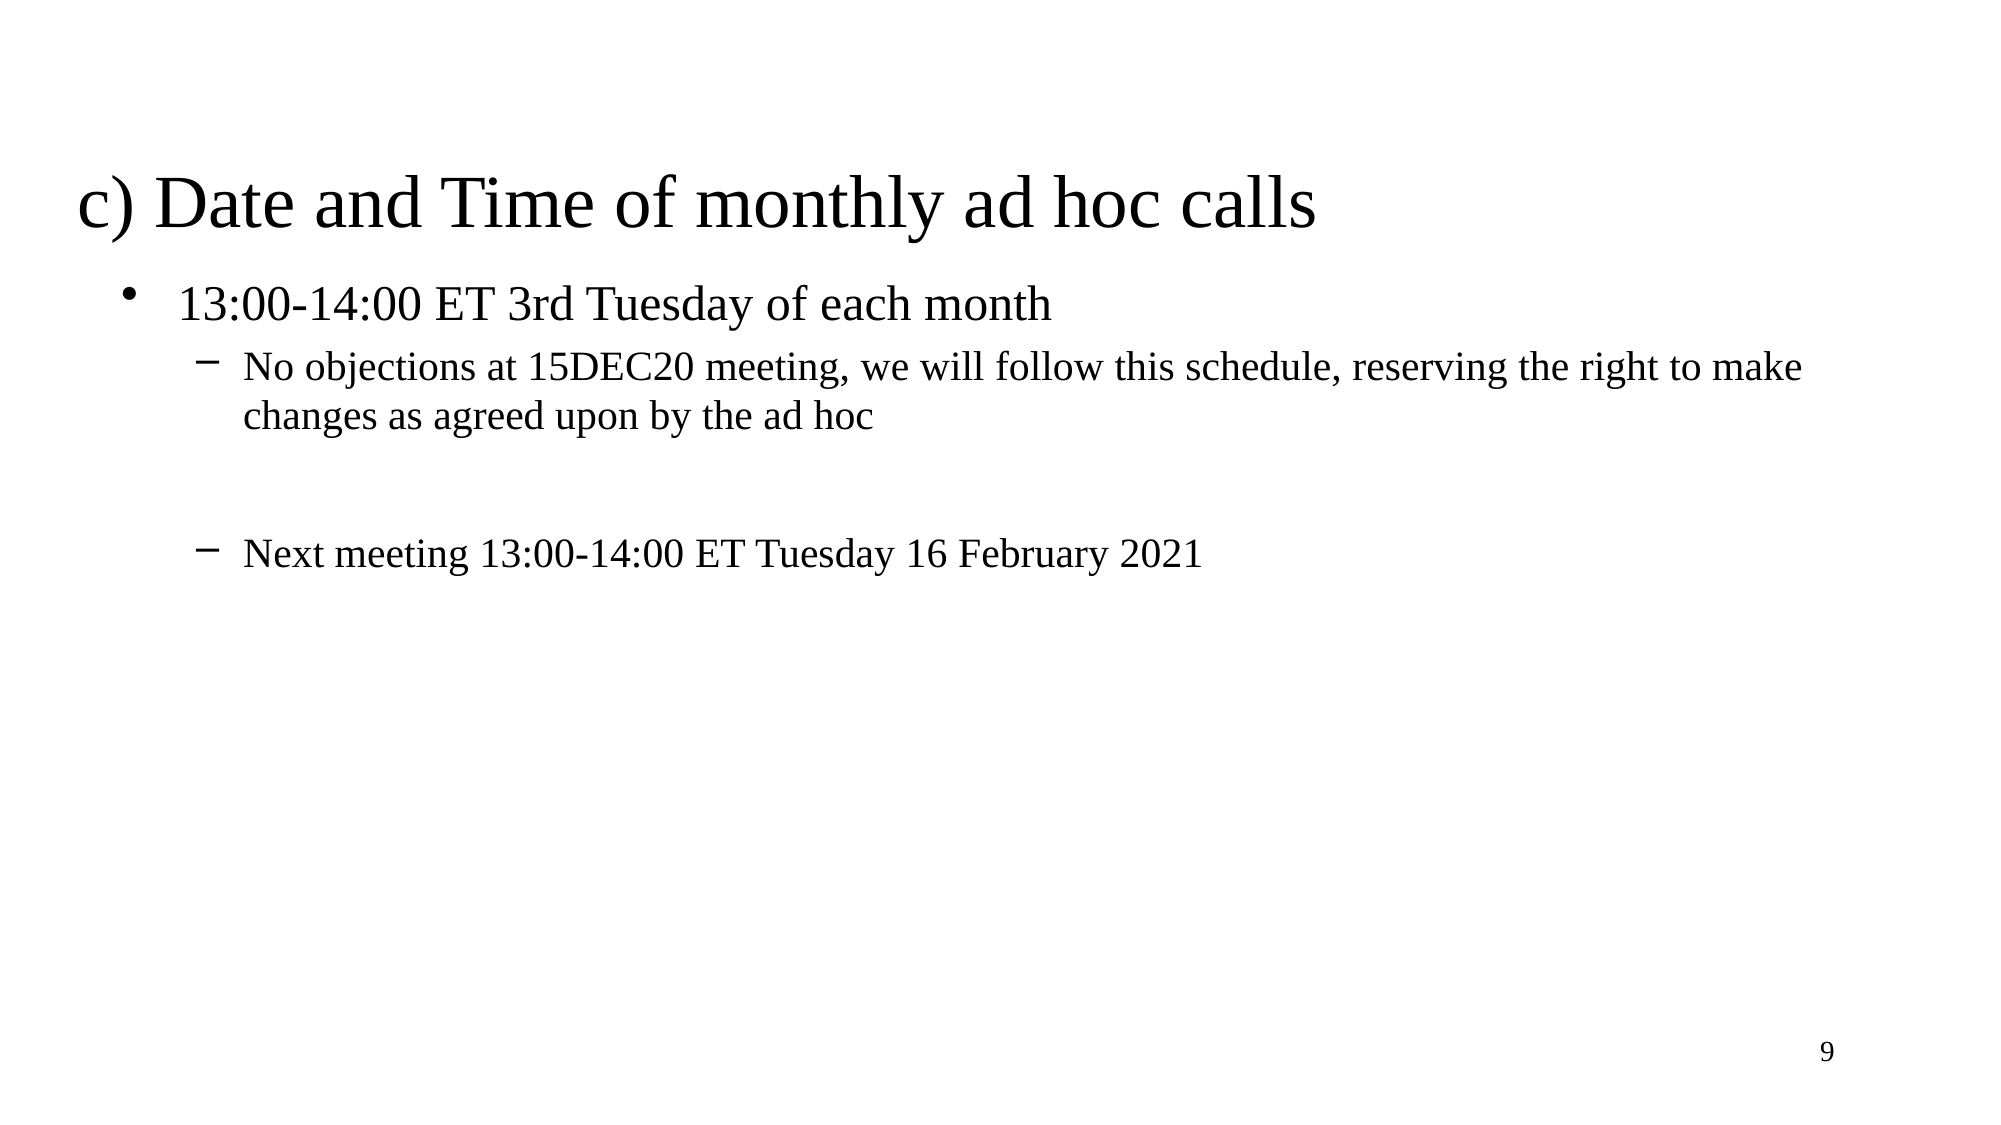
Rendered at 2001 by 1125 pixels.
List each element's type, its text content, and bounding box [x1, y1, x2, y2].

slide_number 9 [1433, 1024, 1851, 1101]
list 13:00-14:00 ET 3rd Tuesday of each month No objections at 15DEC20 meeting, we will follow this schedule, reserving the right to make changes as agreed upon by the ad hoc Next meeting 13:00-14:00 ET Tuesday 16 February 2021 [105, 262, 1894, 1026]
title c) Date and Time of monthly ad hoc calls [62, 99, 1901, 288]
